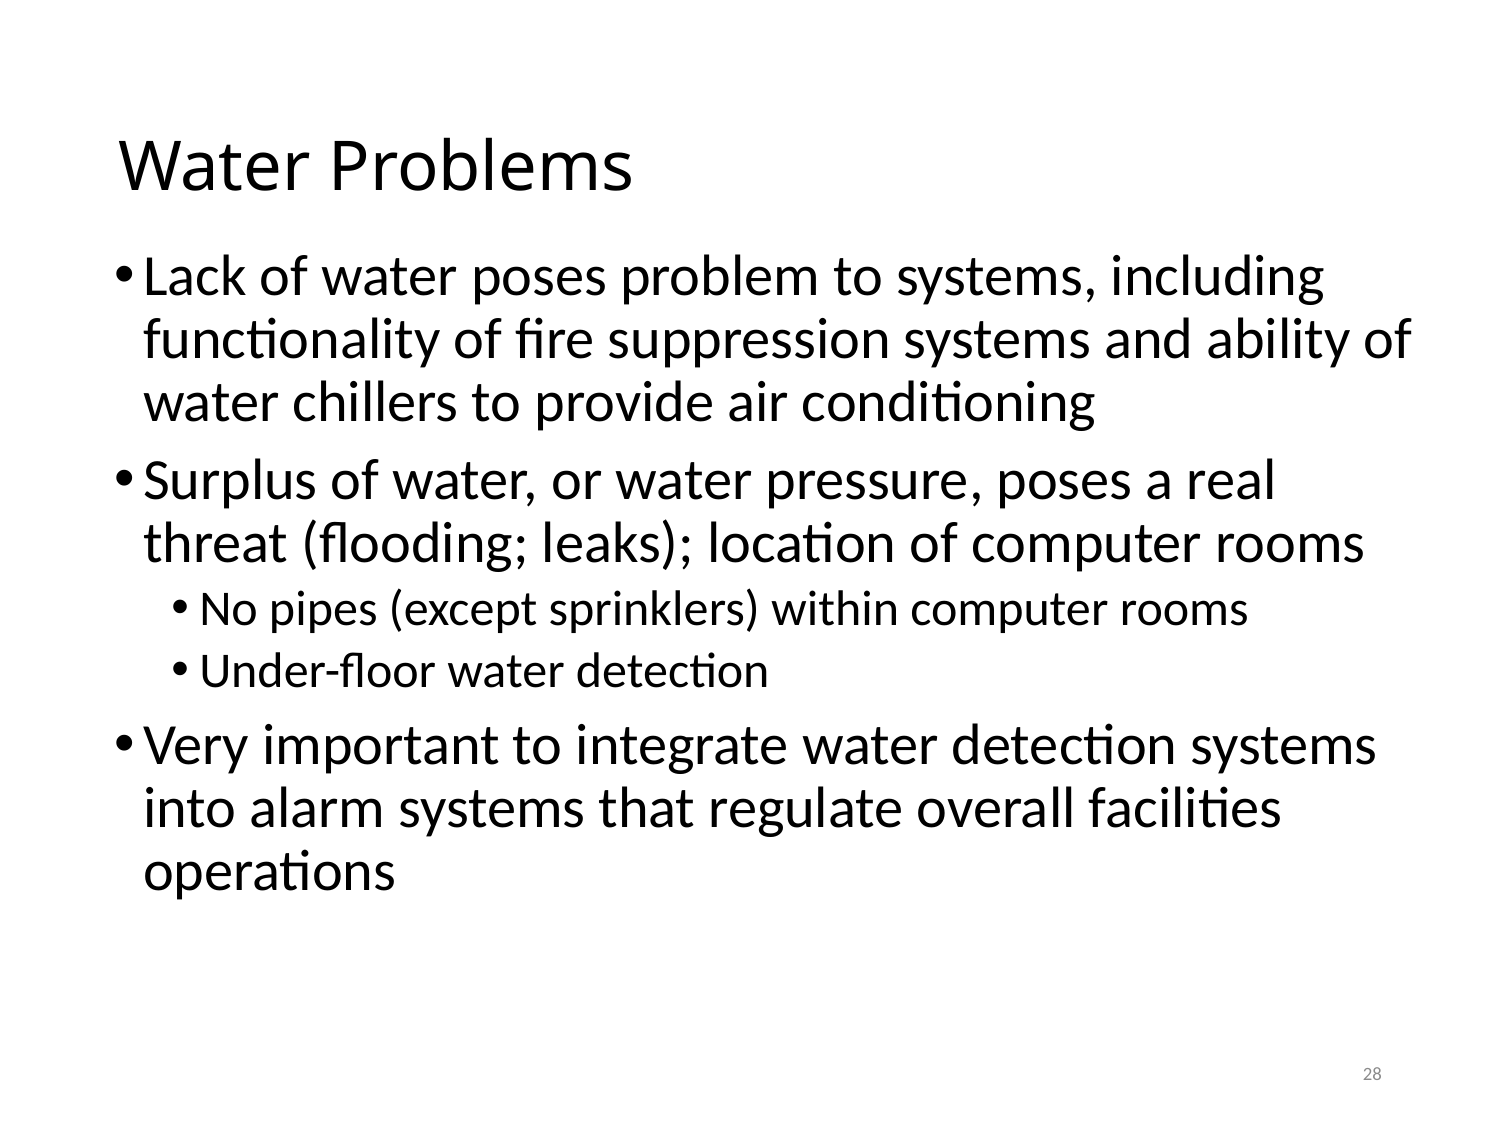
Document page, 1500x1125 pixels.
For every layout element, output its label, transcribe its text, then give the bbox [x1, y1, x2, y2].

list Lack of water poses problem to systems, including functionality of fire suppression systems and ability of water chillers to provide air conditioning Surplus of water, or water pressure, poses a real threat (flooding; leaks); location of computer rooms No pipes (except sprinklers) within computer rooms Under-floor water detection Very important to integrate water detection systems into alarm systems that regulate overall facilities operations [99, 237, 1438, 985]
title Water Problems [103, 59, 1397, 237]
slide_number 28 [1059, 1042, 1397, 1103]
